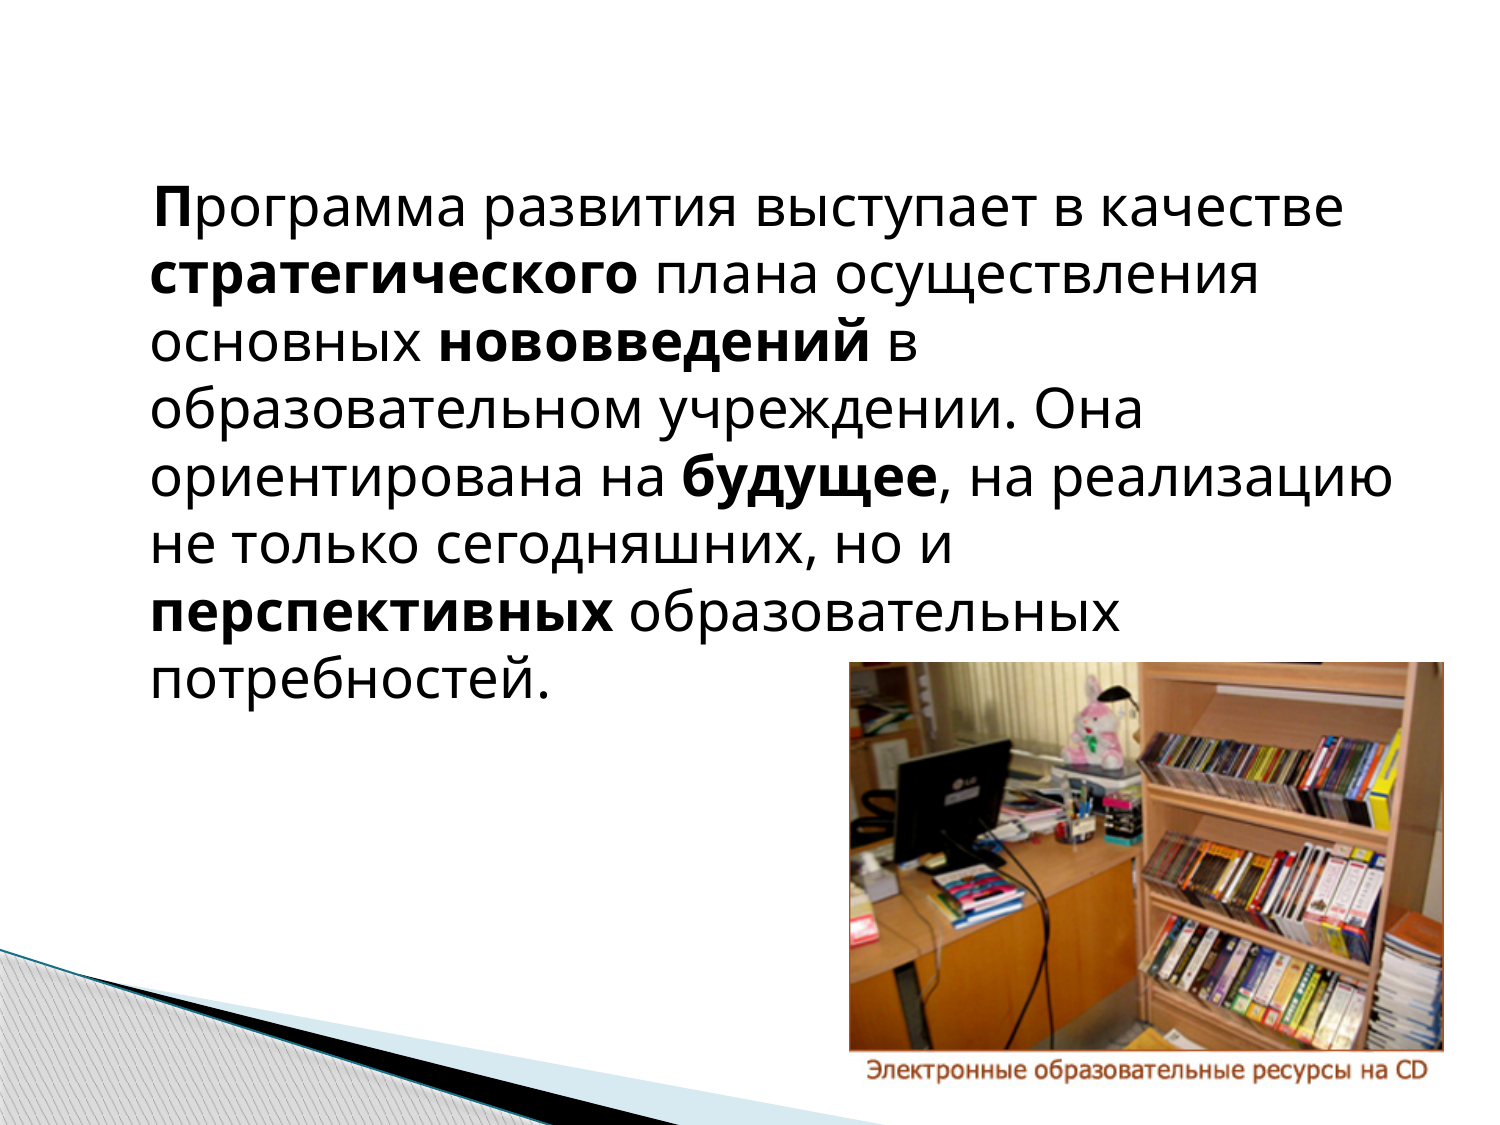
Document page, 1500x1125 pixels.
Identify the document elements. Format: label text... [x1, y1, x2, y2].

list Программа развития выступает в качестве стратегического плана осуществления основных нововведений в образовательном учреждении. Она ориентирована на будущее, на реализацию не только сегодняшних, но и перспективных образовательных потребностей. [75, 162, 1425, 986]
picture [849, 662, 1444, 1090]
